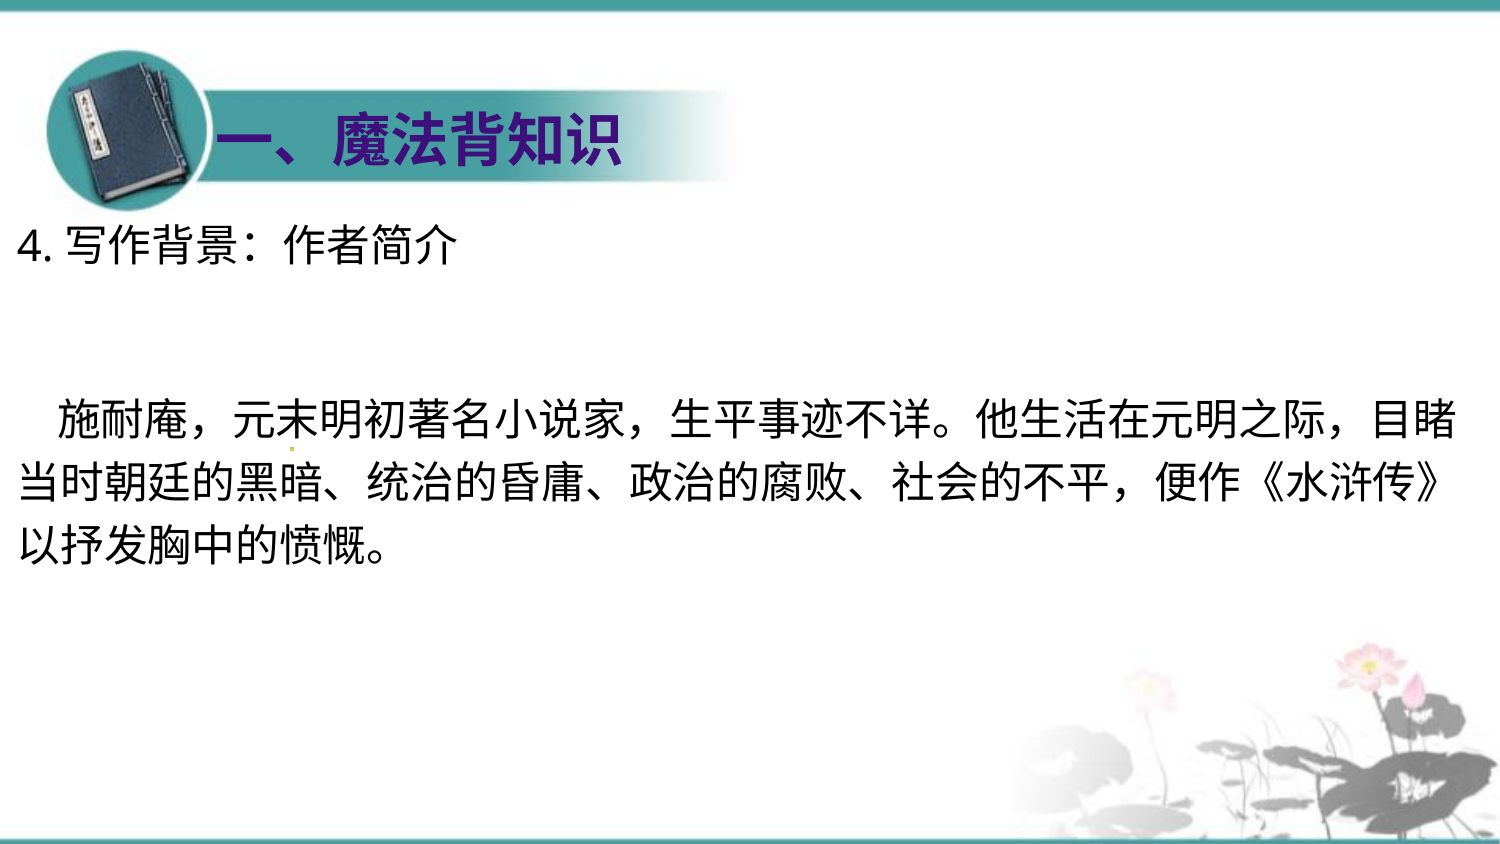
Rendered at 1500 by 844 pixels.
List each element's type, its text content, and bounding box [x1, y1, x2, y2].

list 4.写作背景：作者简介 [1, 199, 1432, 274]
picture [0, 0, 1500, 844]
text_box 施耐庵，元末明初著名小说家，生平事迹不详。他生活在元明之际，目睹当时朝廷的黑暗、统治的昏庸、政治的腐败、社会的不平，便作《水浒传》以抒发胸中的愤慨。 [1, 373, 1477, 578]
text_box 一、魔法背知识 [201, 95, 670, 181]
